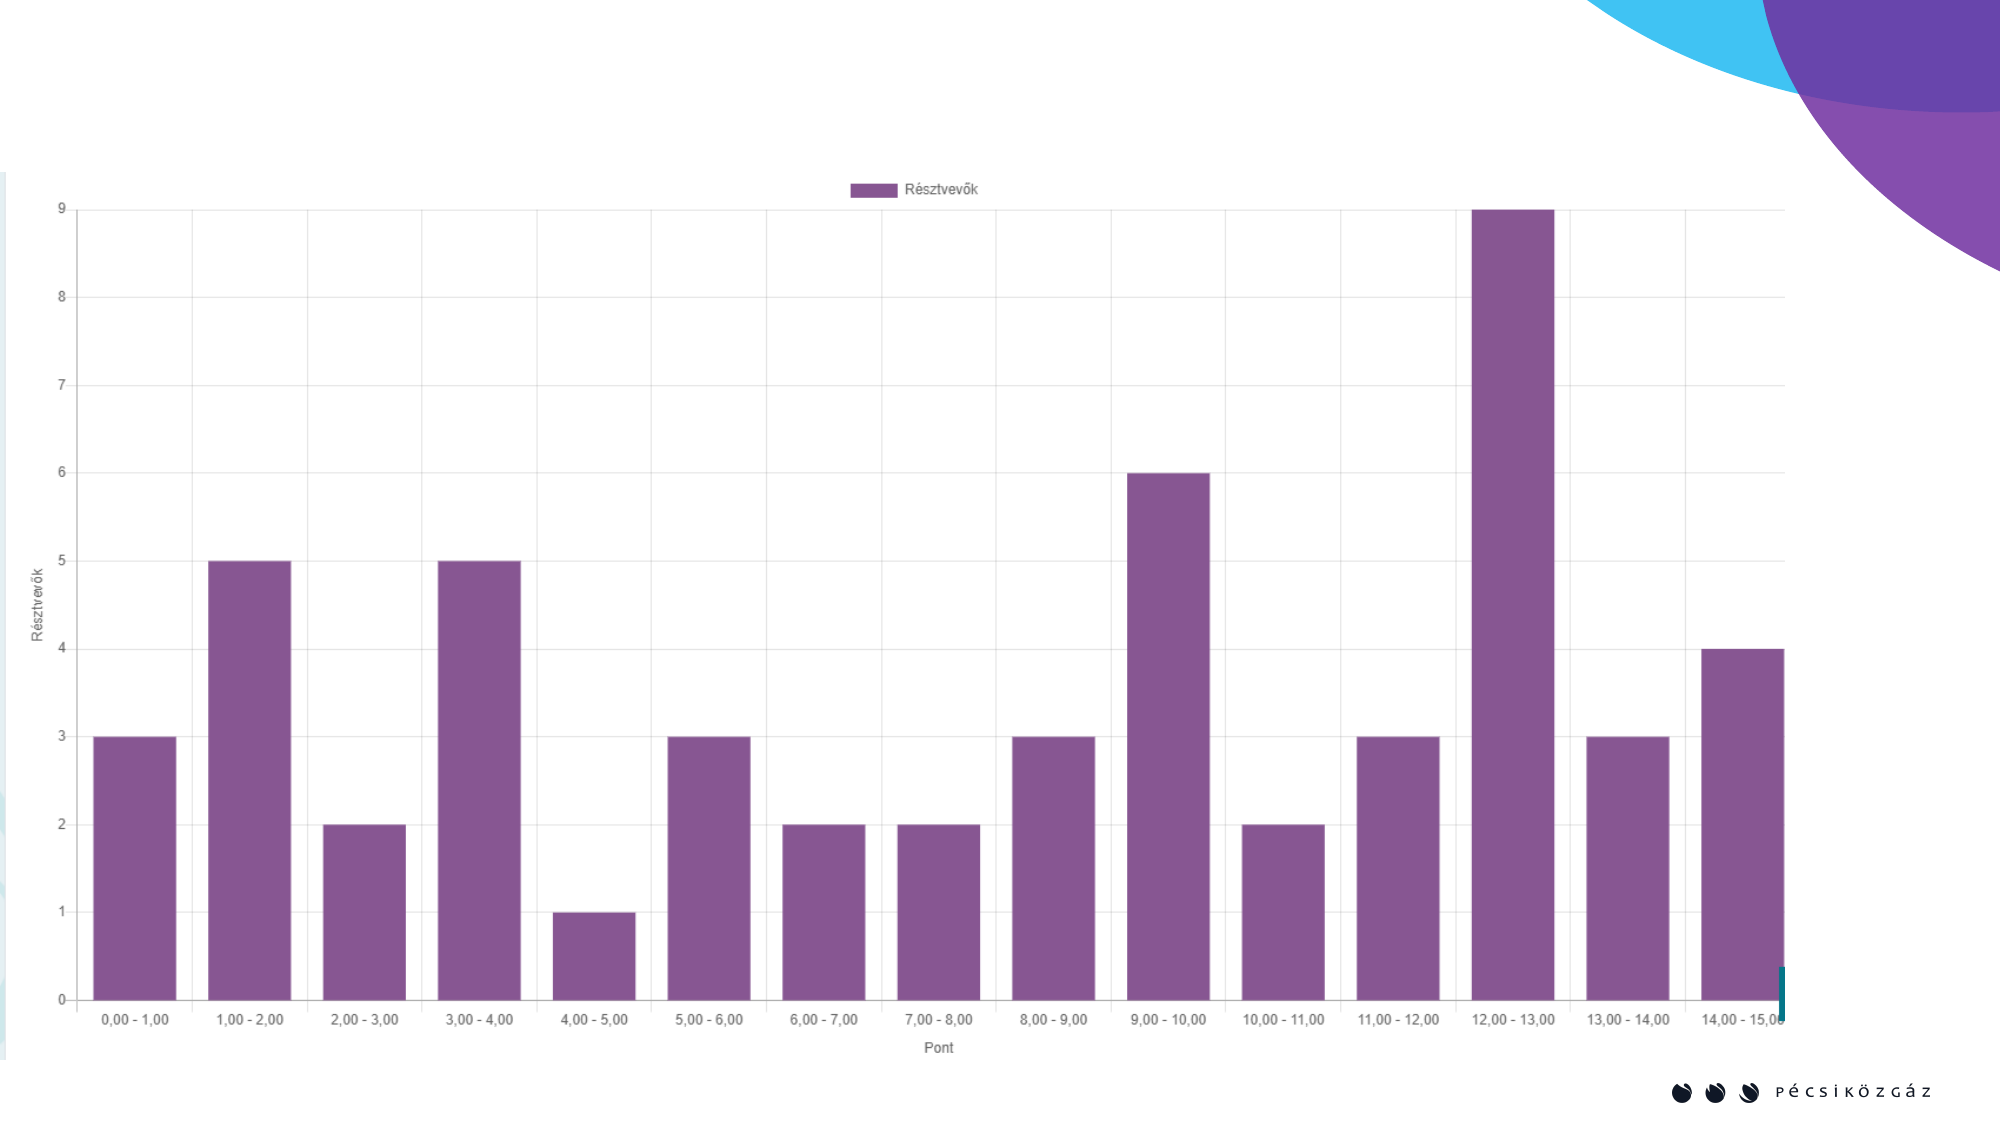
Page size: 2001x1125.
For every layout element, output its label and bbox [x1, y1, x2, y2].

picture [1672, 1083, 1930, 1103]
picture [0, 172, 1785, 1060]
